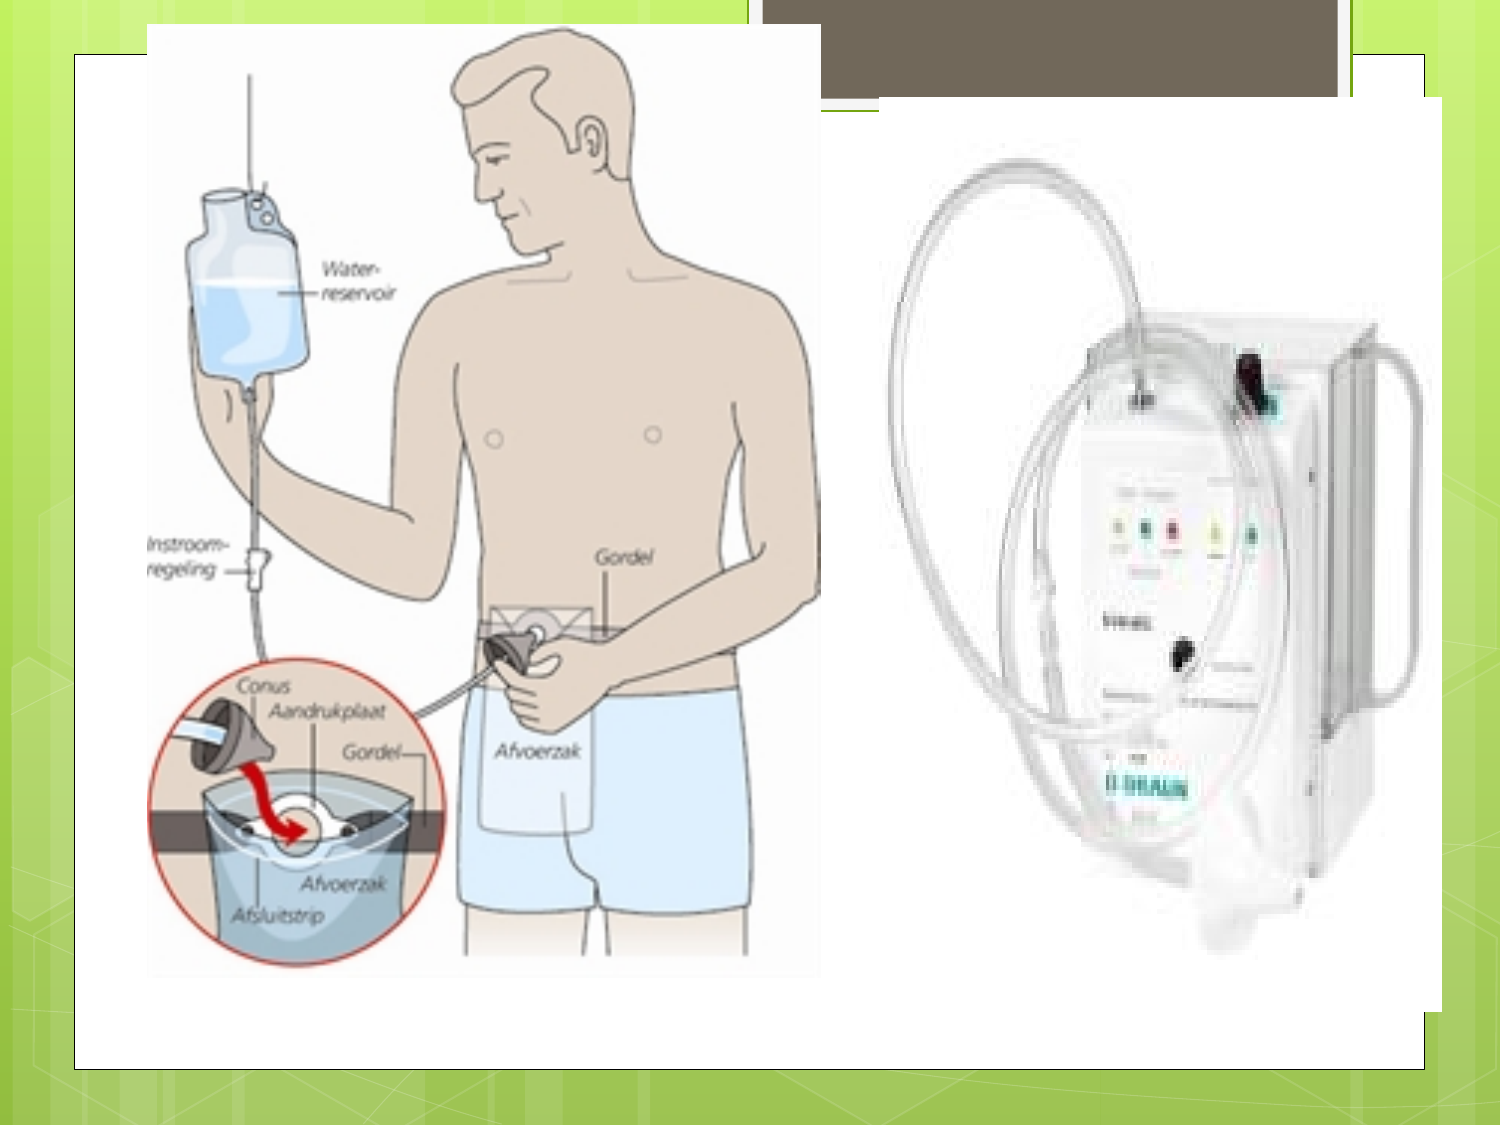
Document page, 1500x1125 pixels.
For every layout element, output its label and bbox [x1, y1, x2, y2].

picture [147, 24, 822, 978]
picture [879, 97, 1442, 1012]
